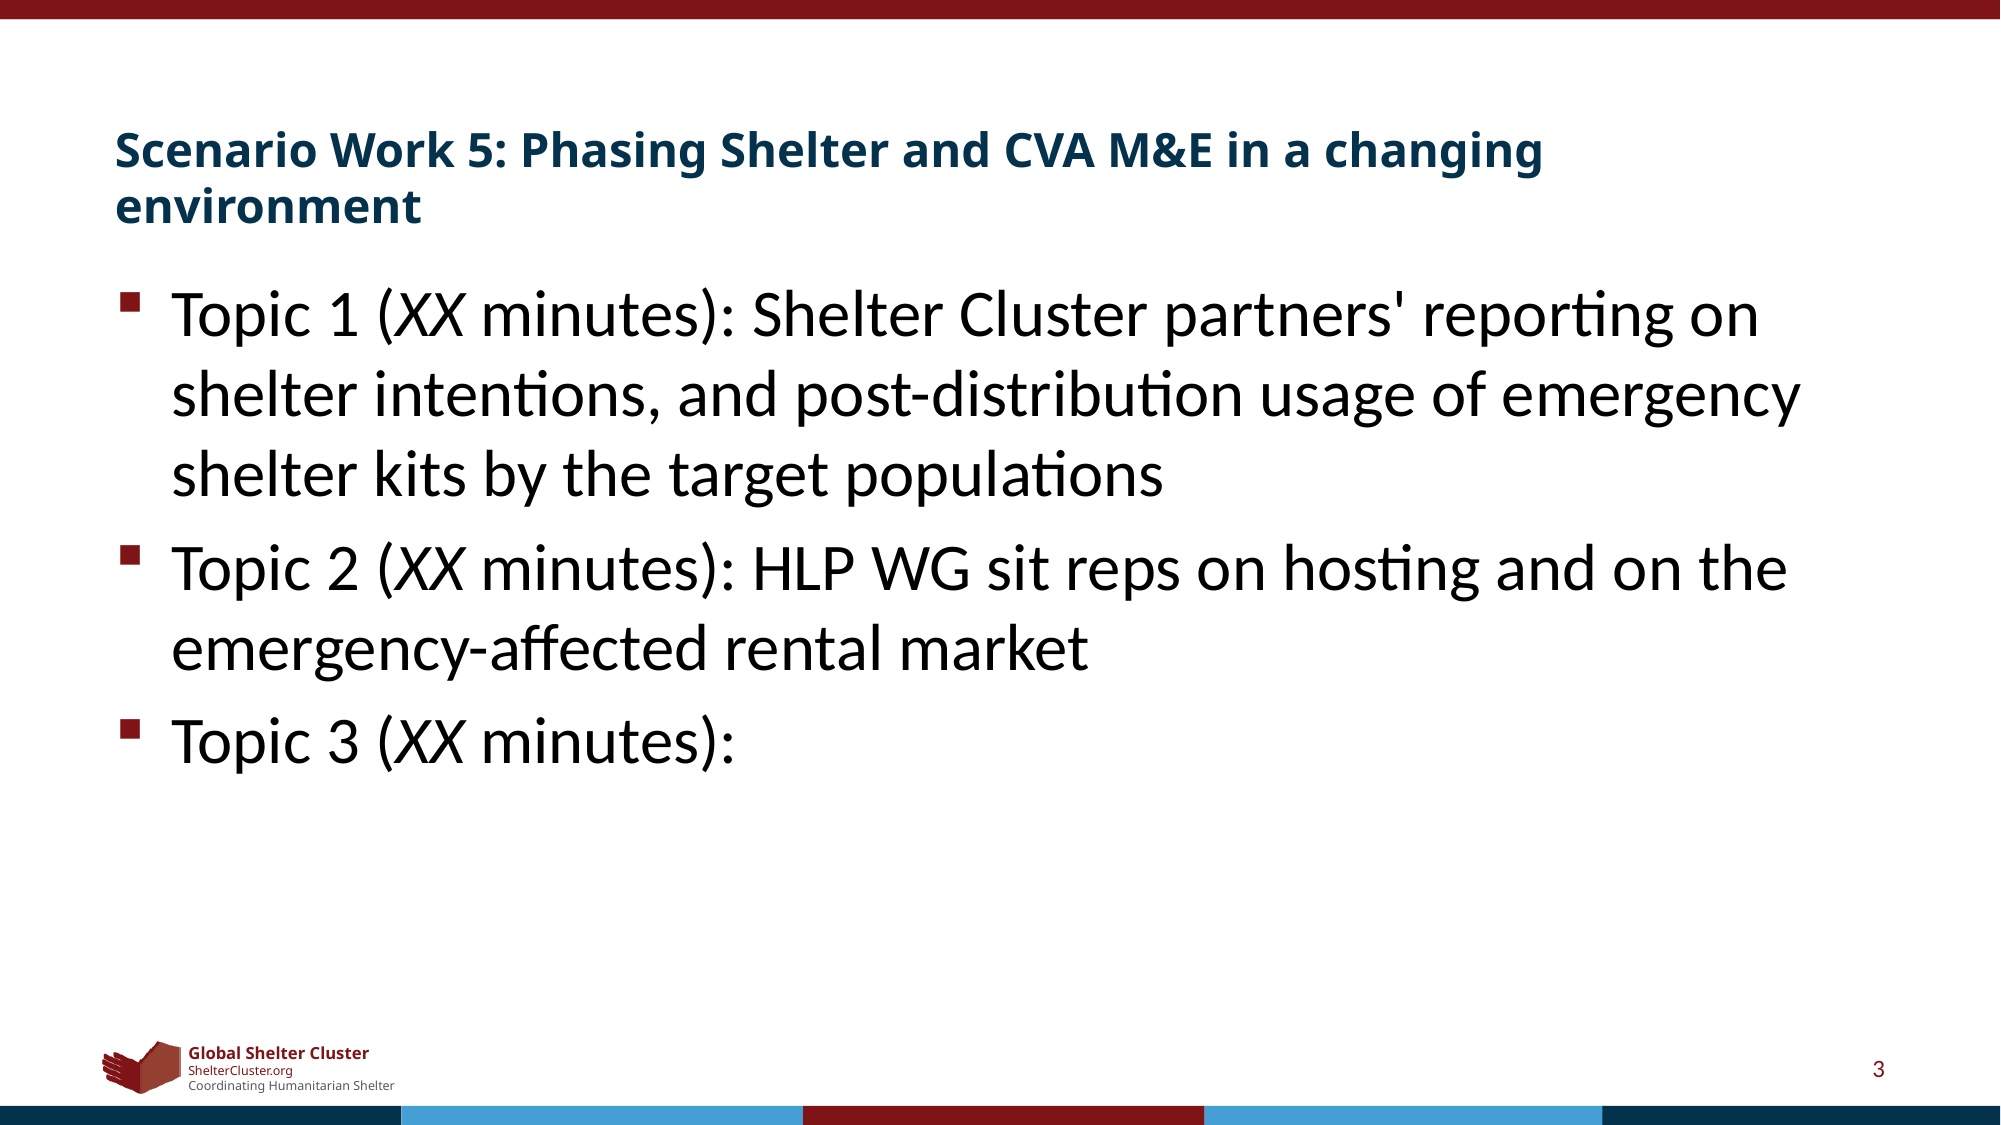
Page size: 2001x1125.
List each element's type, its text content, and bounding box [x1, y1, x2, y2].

title Scenario Work 5: Phasing Shelter and CVA M&E in a changing environment [99, 111, 1863, 262]
picture [102, 1041, 181, 1094]
list Topic 1 (XX minutes): Shelter Cluster partners' reporting on shelter intentions, and post-distribution usage of emergency shelter kits by the target populations Topic 2 (XX minutes): HLP WG sit reps on hosting and on the emergency-affected rental market Topic 3 (XX minutes): [99, 262, 1900, 1005]
slide_number 3 [1433, 1037, 1900, 1098]
